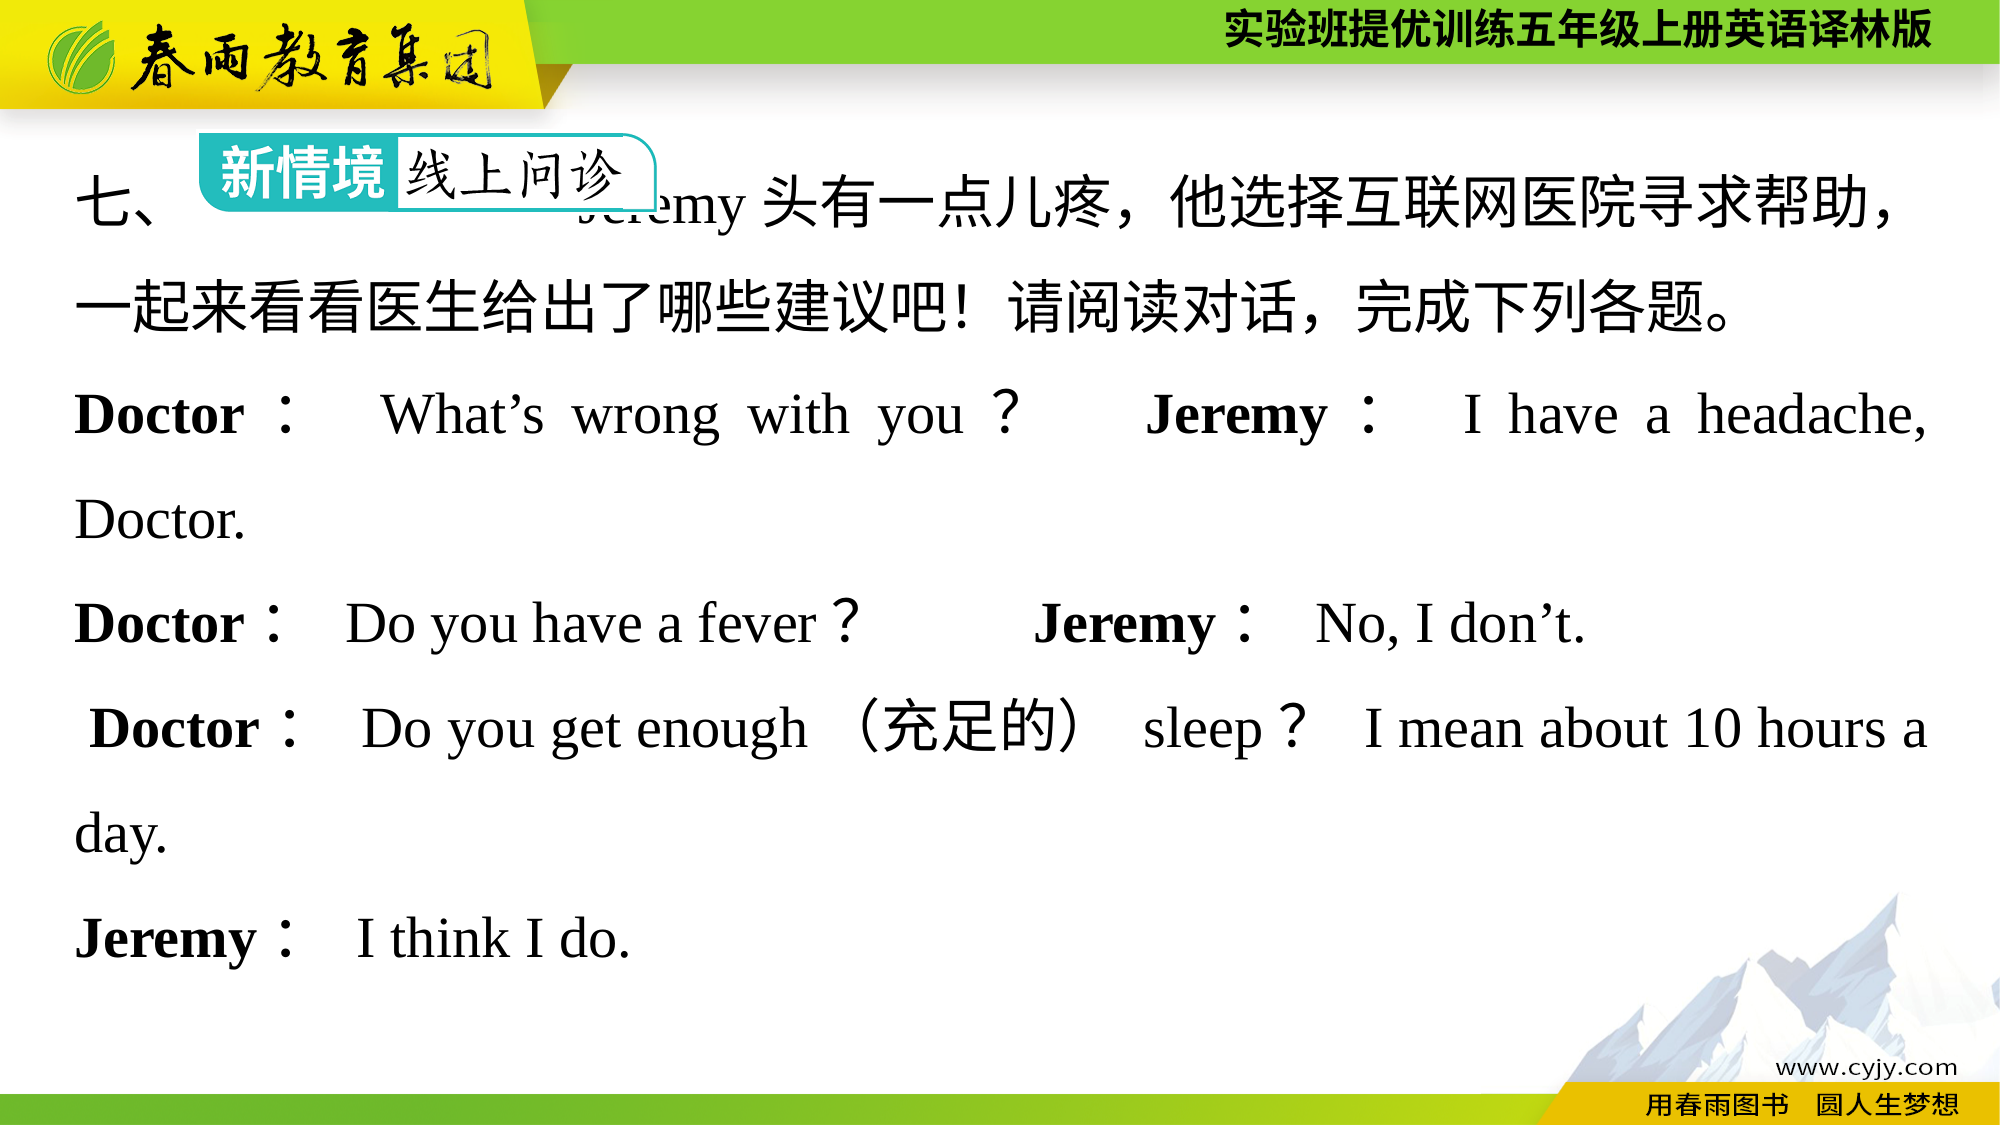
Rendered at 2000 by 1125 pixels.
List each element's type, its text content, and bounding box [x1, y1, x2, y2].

picture [0, 0, 2000, 1125]
list 七、 Jeremy头有一点儿疼，他选择互联网医院寻求帮助，一起来看看医生给出了哪些建议吧！请阅读对话，完成下列各题。 Doctor： What’s wrong with you？ Jeremy： I have a headache, Doctor. Doctor： Do you have a fever？ Jeremy： No, I don’t. Doctor： Do you get enough（充足的） sleep？ I mean about 10 hours a day. Jeremy： I think I do. [59, 122, 1944, 880]
